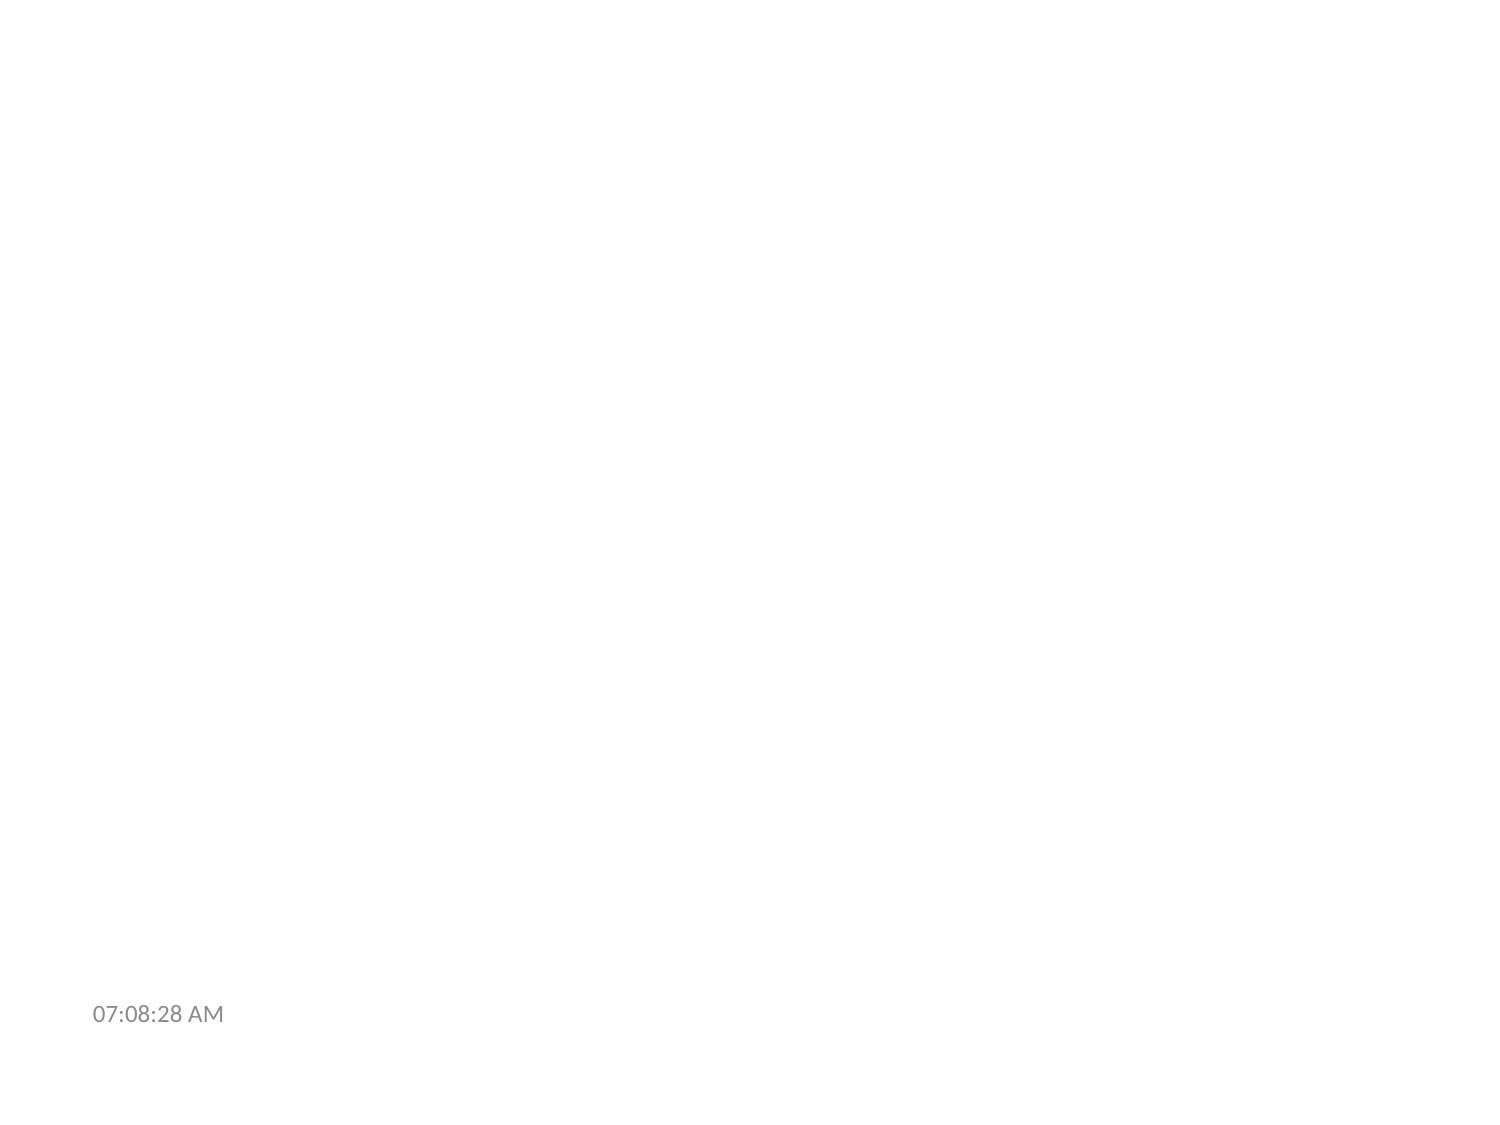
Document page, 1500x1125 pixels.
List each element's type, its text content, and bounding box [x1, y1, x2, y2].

text_box 3:35:09 PM [77, 982, 428, 1043]
